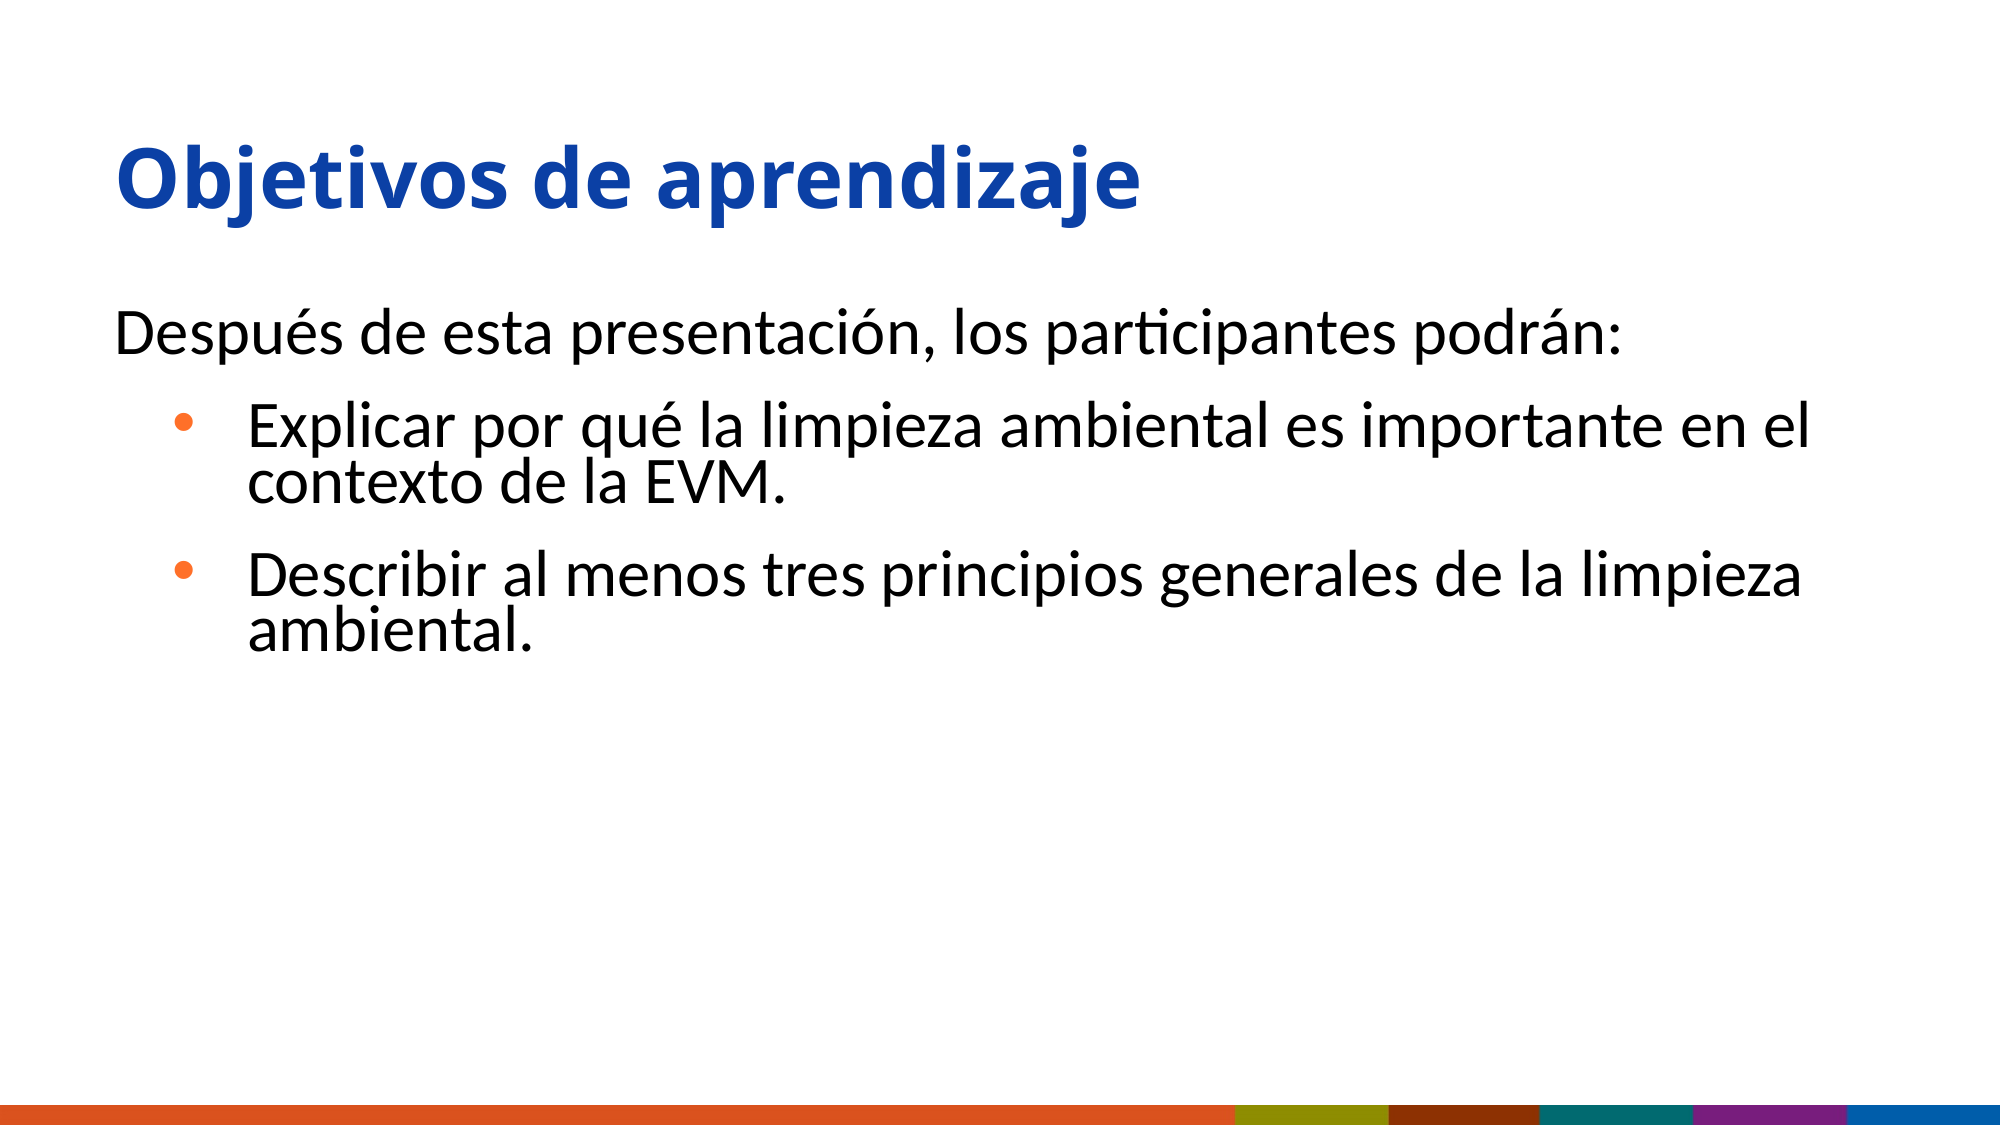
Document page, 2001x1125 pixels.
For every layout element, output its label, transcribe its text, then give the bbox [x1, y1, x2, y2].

list Después de esta presentación, los participantes podrán: Explicar por qué la limpieza ambiental es importante en el contexto de la EVM. Describir al menos tres principios generales de la limpieza ambiental. [99, 299, 1900, 985]
picture [0, 1105, 2000, 1125]
title Objetivos de aprendizaje [99, 45, 1900, 233]
